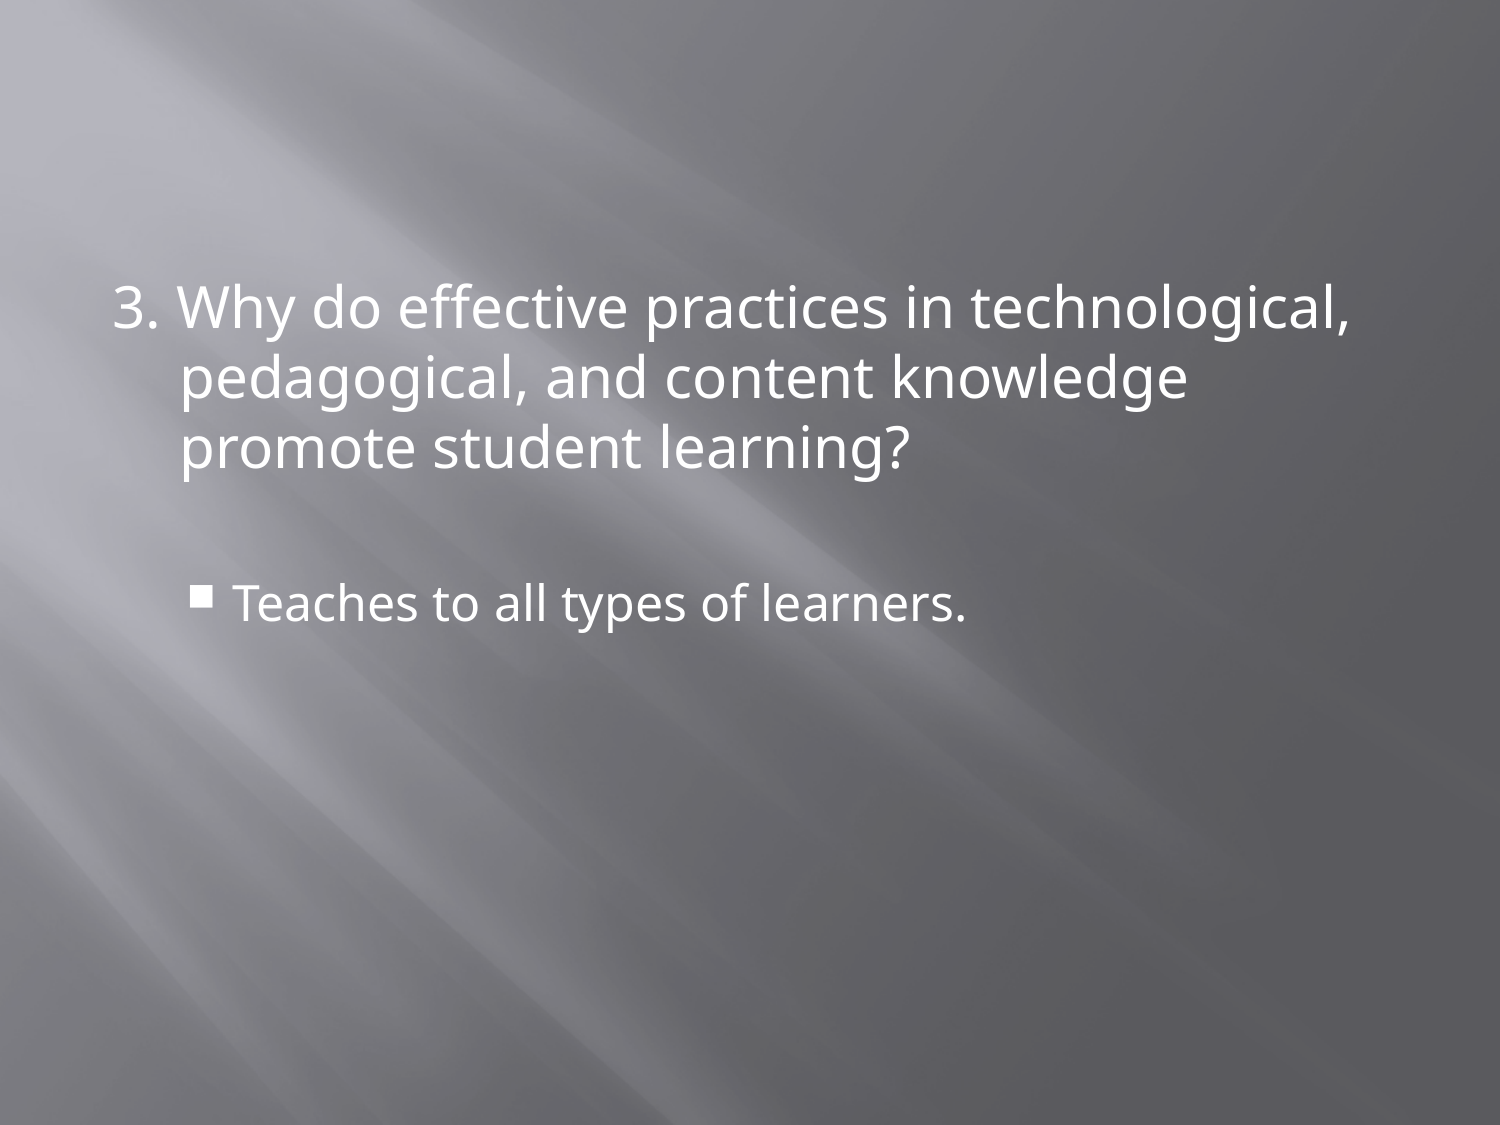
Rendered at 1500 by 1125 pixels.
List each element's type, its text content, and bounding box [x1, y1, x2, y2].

list 3. Why do effective practices in technological, pedagogical, and content knowledge promote student learning? Teaches to all types of learners. [75, 262, 1425, 1035]
